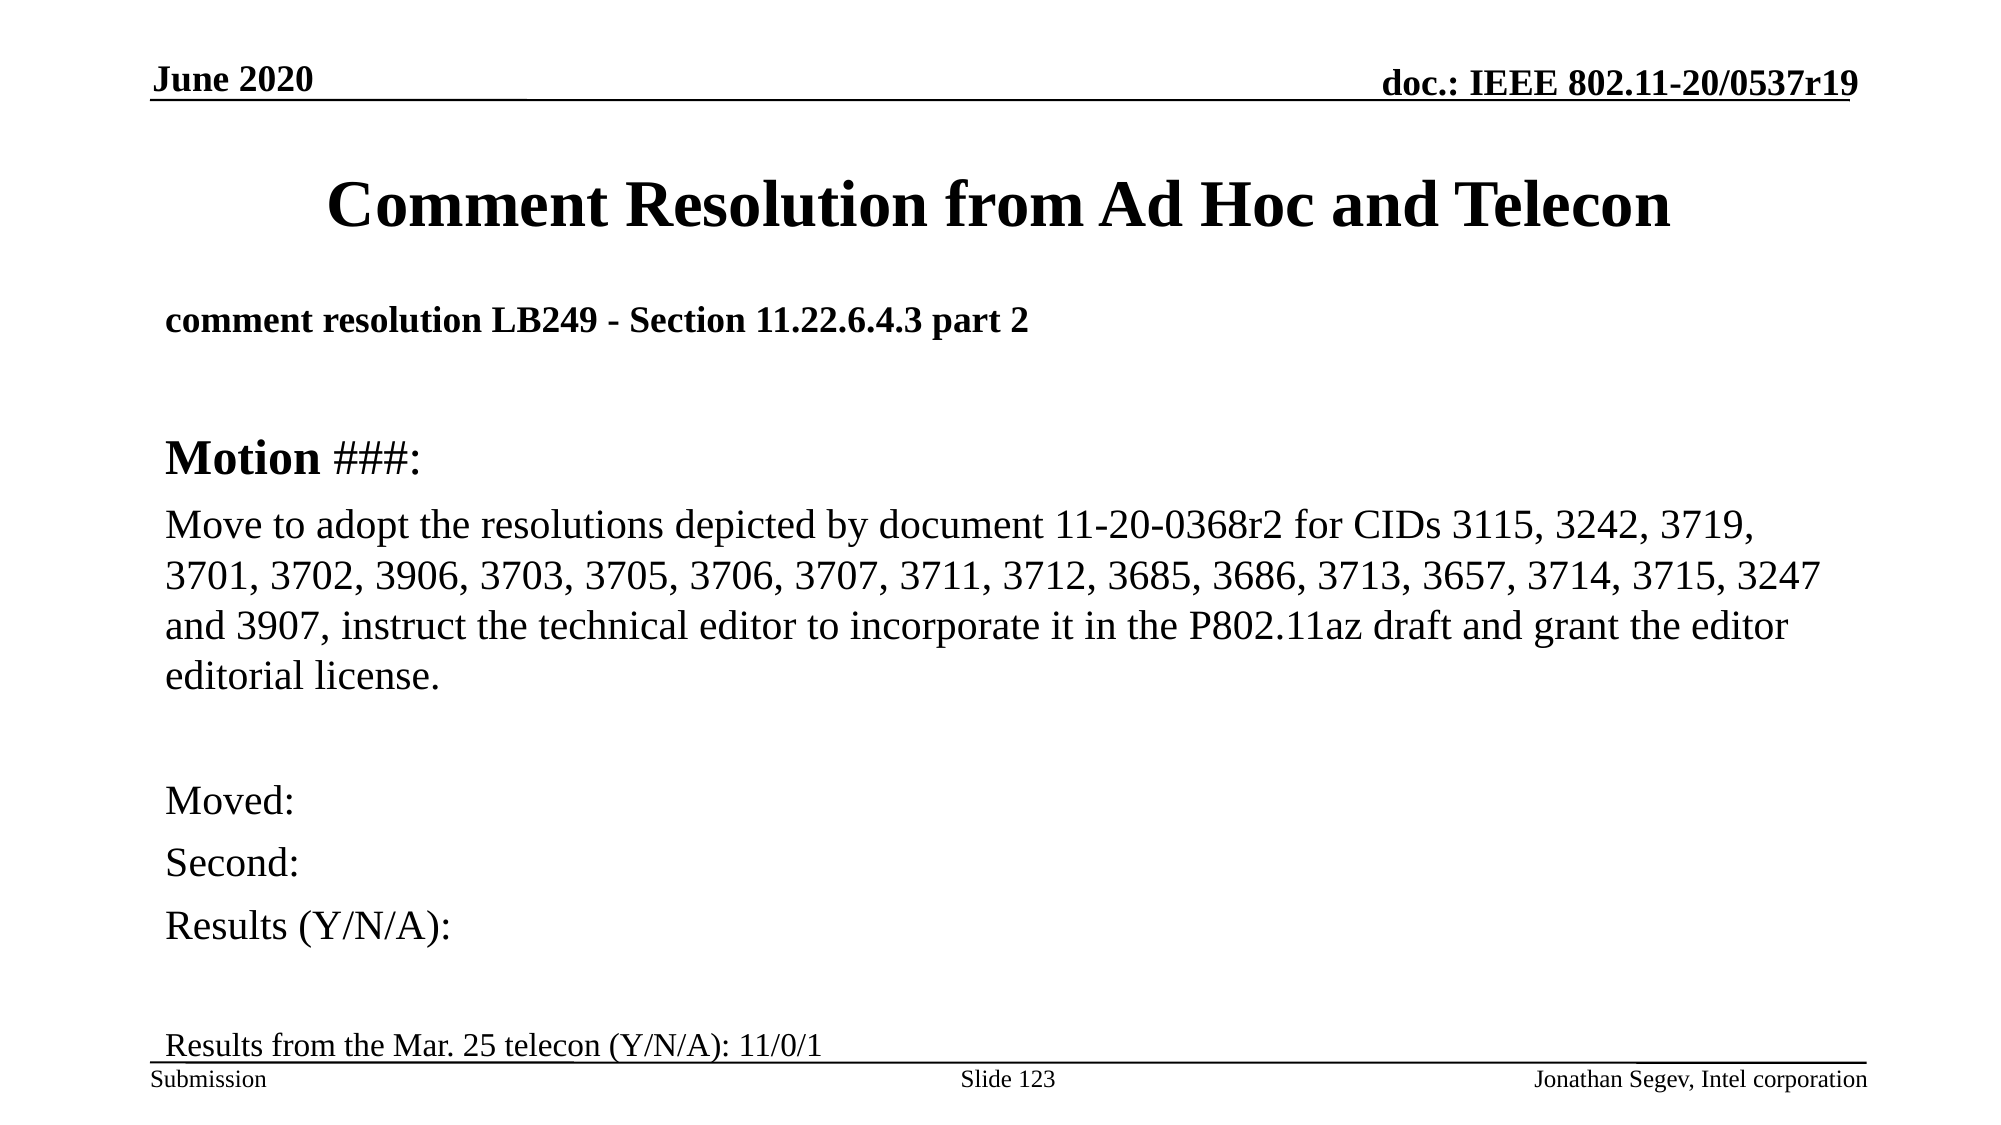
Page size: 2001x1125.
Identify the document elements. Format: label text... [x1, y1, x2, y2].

slide_number Slide 123 [950, 1061, 1067, 1123]
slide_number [152, 54, 563, 100]
footer Jonathan Segev, Intel corporation [1171, 1061, 1869, 1093]
list comment resolution LB249 - Section 11.22.6.4.3 part 2 Motion ###: Move to adopt the resolutions depicted by document 11-20-0368r2 for CIDs 3115, 3242, 3719, 3701, 3702, 3906, 3703, 3705, 3706, 3707, 3711, 3712, 3685, 3686, 3713, 3657, 3714, 3715, 3247 and 3907, instruct the technical editor to incorporate it in the P802.11az draft and grant the editor editorial license. Moved: Second: Results (Y/N/A): Results from the Mar. 25 telecon (Y/N/A): 11/0/1 [149, 286, 1850, 1000]
title Comment Resolution from Ad Hoc and Telecon [149, 112, 1850, 286]
